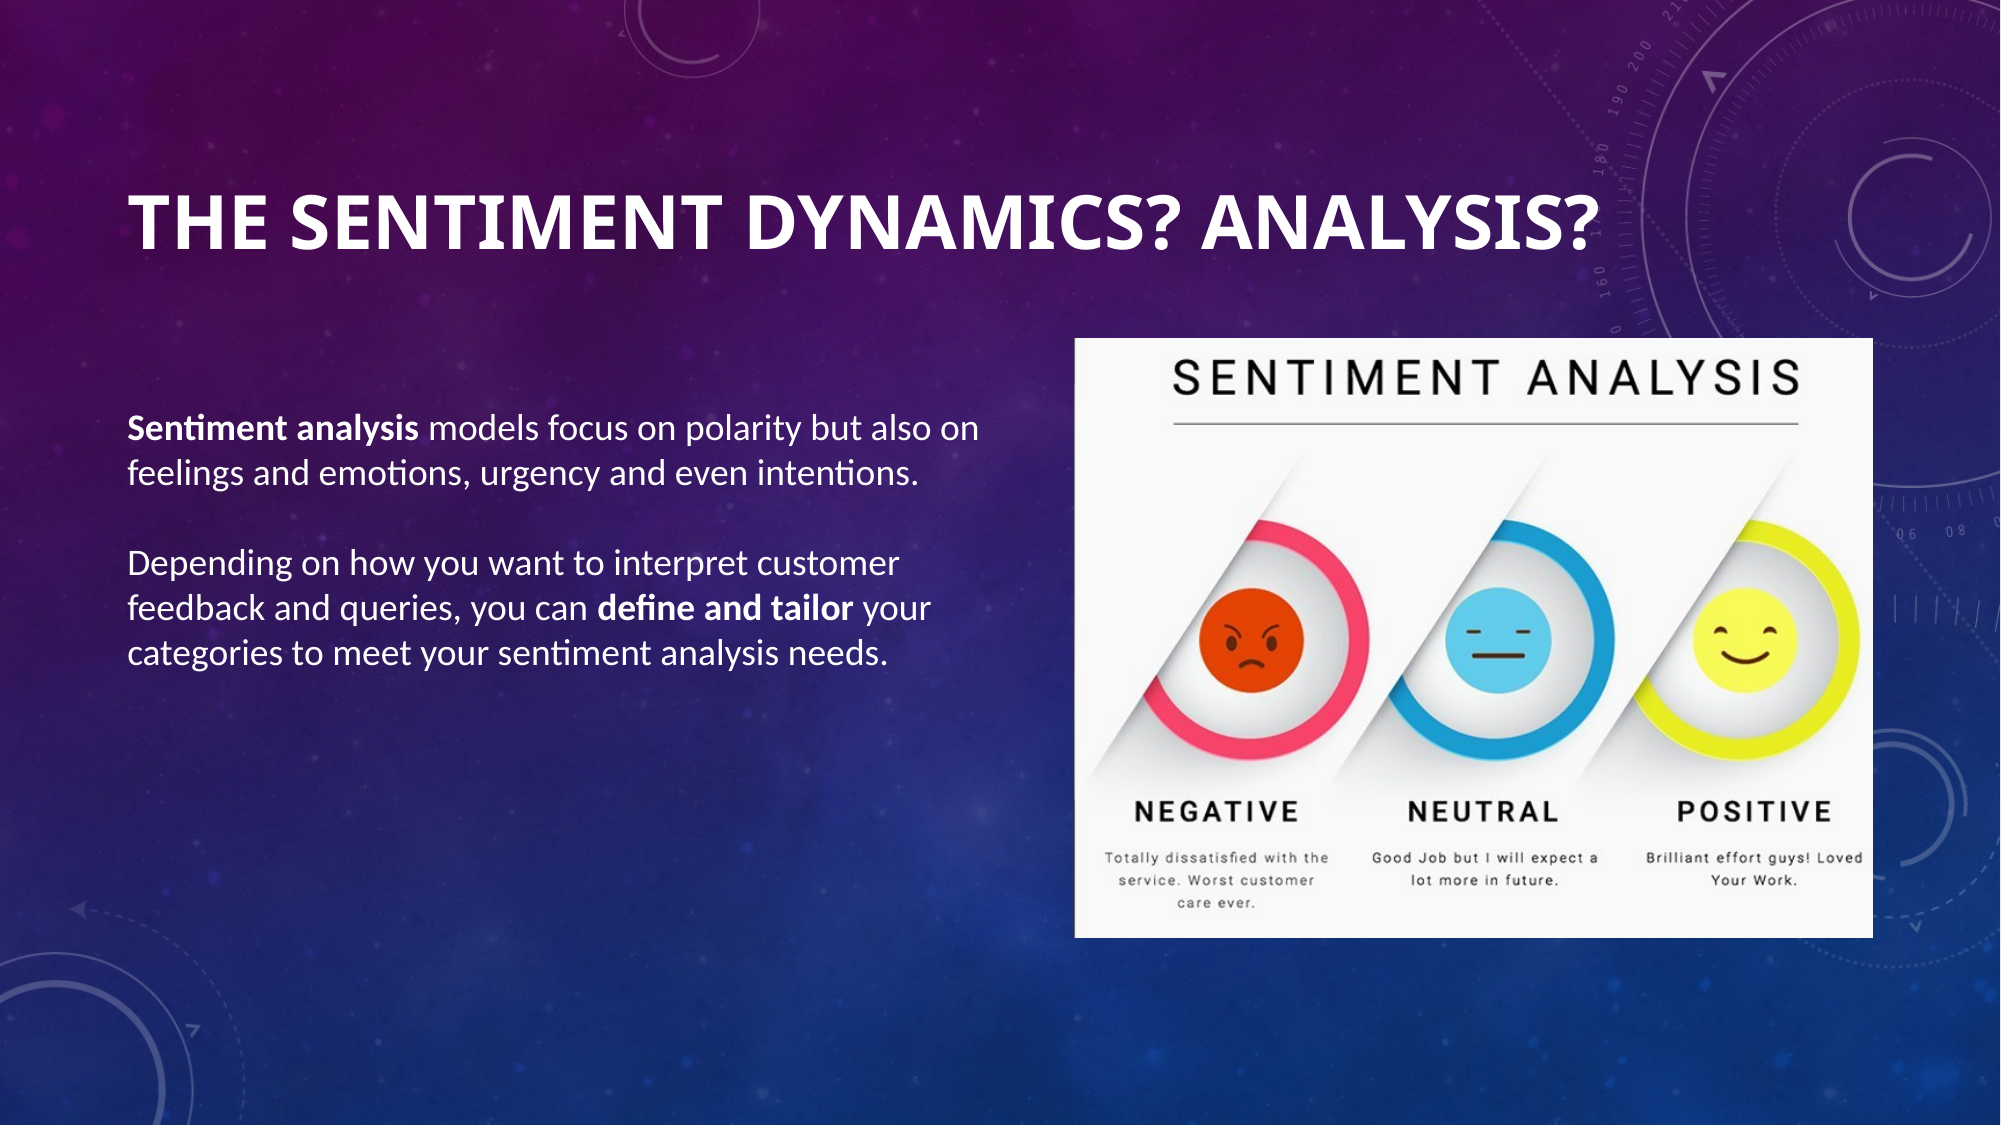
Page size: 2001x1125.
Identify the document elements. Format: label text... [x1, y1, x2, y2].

picture [0, 0, 2001, 1125]
title the sentiment dynamics? analysis? [112, 99, 1775, 339]
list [1074, 338, 1873, 938]
text_box Sentiment analysis models focus on polarity but also on feelings and emotions, urgency and even intentions. Depending on how you want to interpret customer feedback and queries, you can define and tailor your categories to meet your sentiment analysis needs. [112, 395, 1027, 681]
